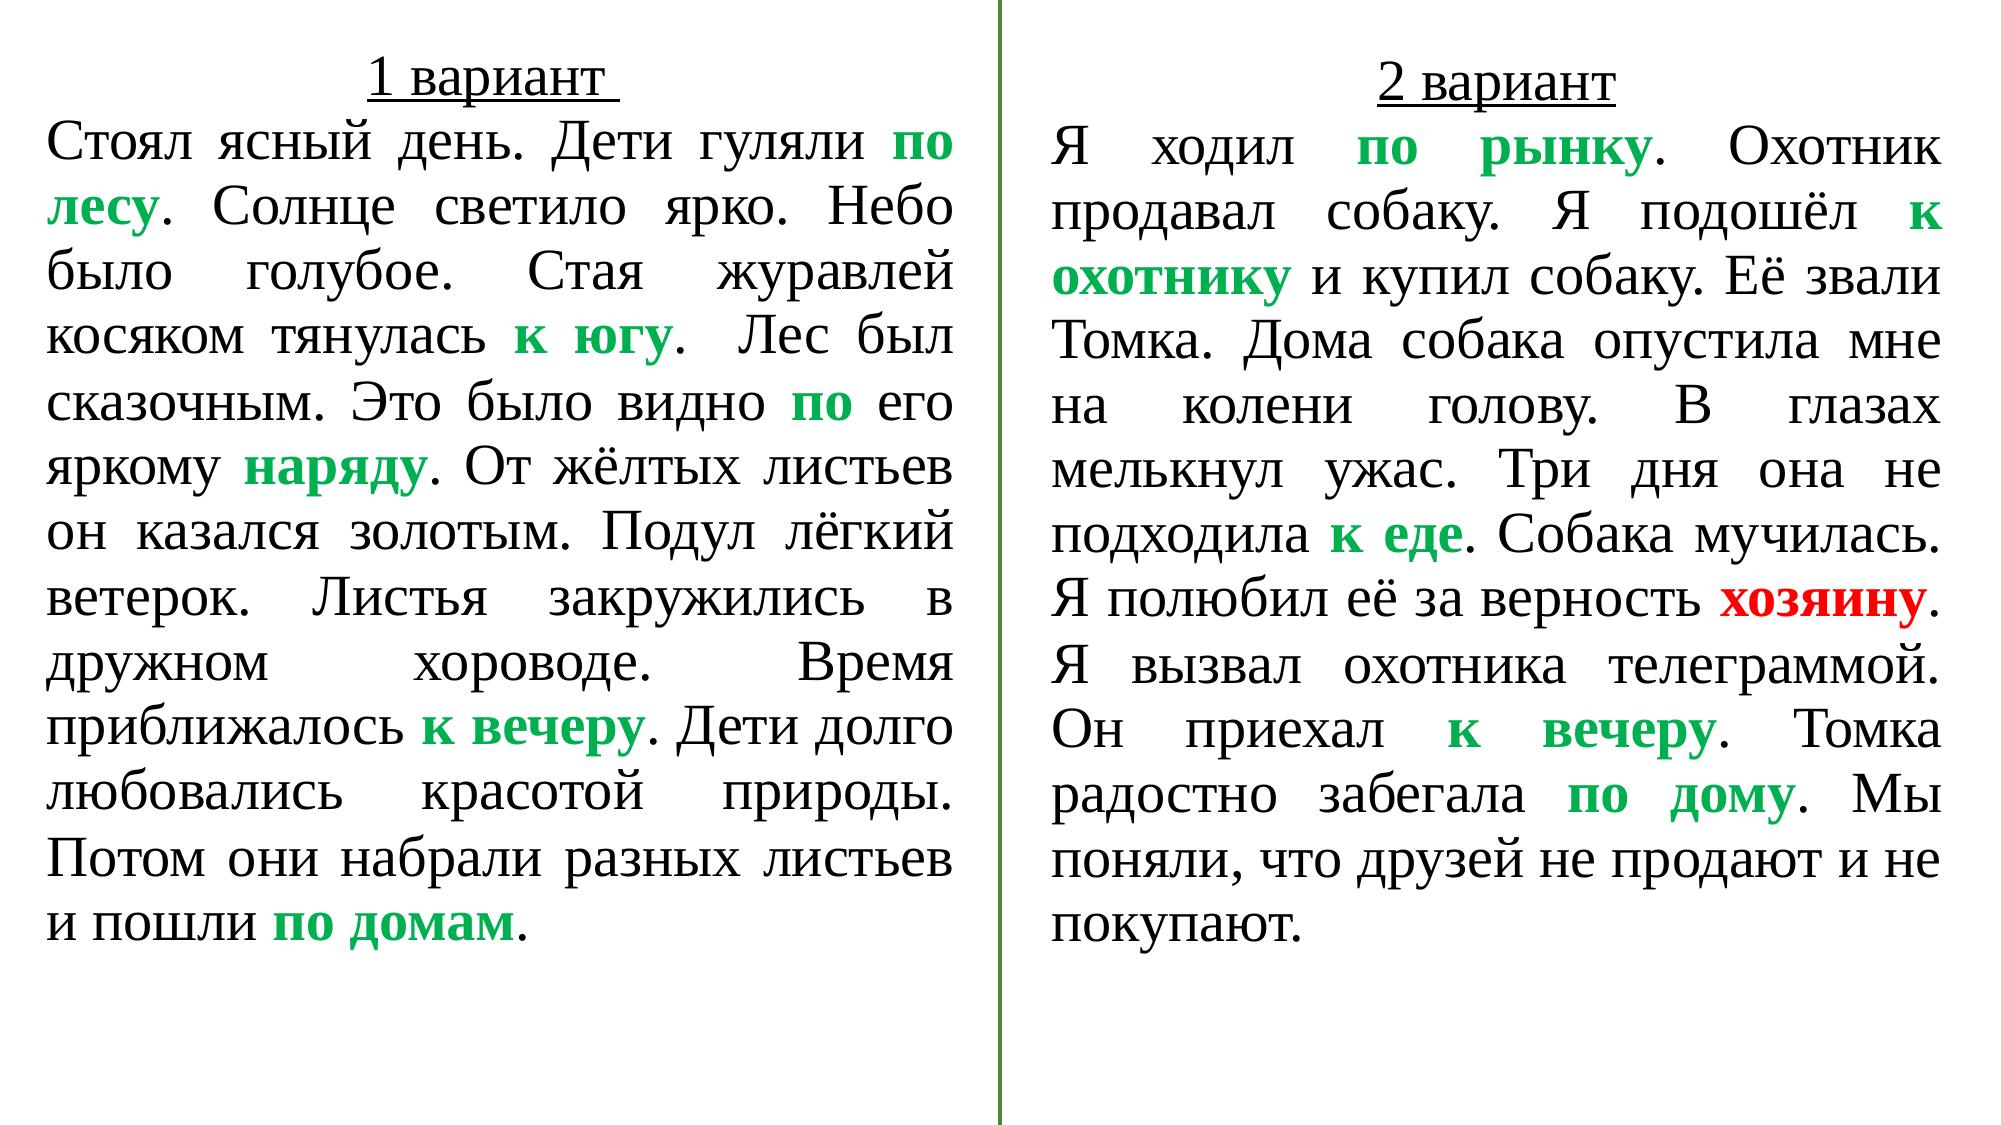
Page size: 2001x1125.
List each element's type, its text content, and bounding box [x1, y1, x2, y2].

table_header 2 вариант Я ходил по рынку. Охотник продавал собаку. Я подошёл к охотнику и купил собаку. Её звали Томка. Дома собака опустила мне на колени голову. В глазах мелькнул ужас. Три дня она не подходила к еде. Собака мучилась. Я полюбил её за верность хозяину. Я вызвал охотника телеграммой. Он приехал к вечеру. Томка радостно забегала по дому. Мы поняли, что друзей не продают и не покупают. [1033, 48, 1961, 954]
table_header 1 вариант Стоял ясный день. Дети гуляли по лесу. Солнце светило ярко. Небо было голубое. Стая журавлей косяком тянулась к югу. Лес был сказочным. Это было видно по его яркому наряду. От жёлтых листьев он казался золотым. Подул лёгкий ветерок. Листья закружились в дружном хороводе. Время приближалось к вечеру. Дети долго любовались красотой природы. Потом они набрали разных листьев и пошли по домам. [28, 43, 973, 953]
